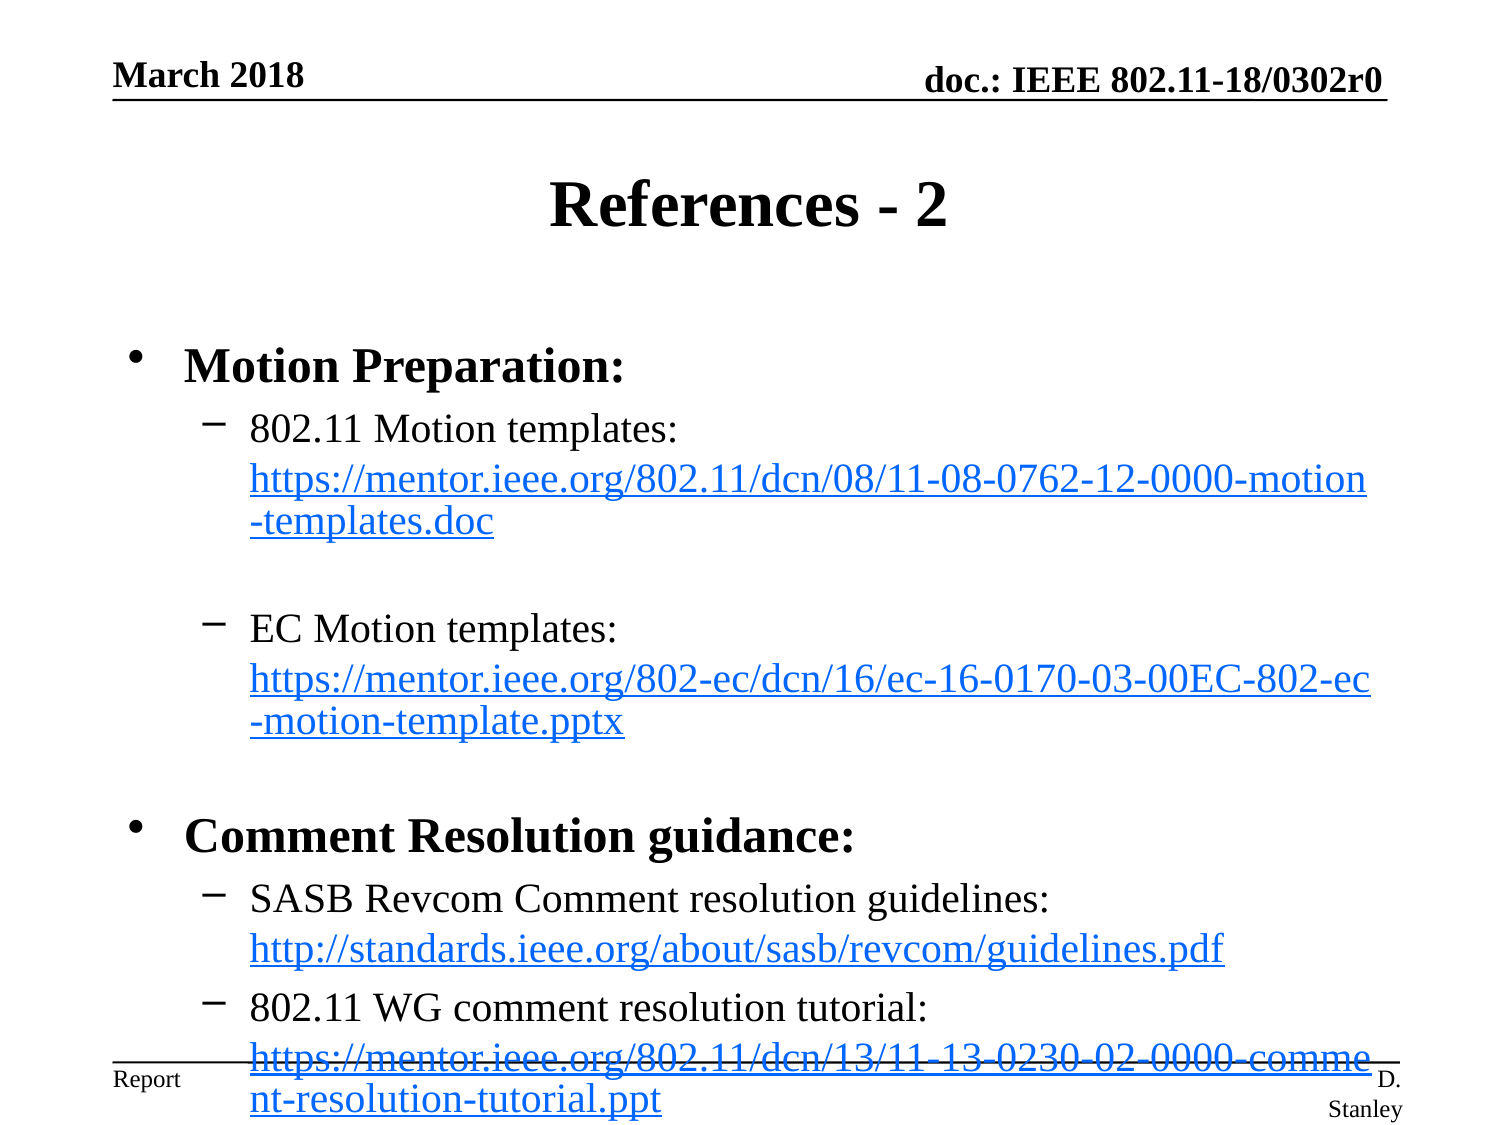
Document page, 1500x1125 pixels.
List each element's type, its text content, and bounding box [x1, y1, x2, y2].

footer D. Stanley, HP Enterprise [1324, 1061, 1402, 1093]
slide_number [112, 49, 401, 96]
title References - 2 [112, 112, 1388, 288]
list Motion Preparation: 802.11 Motion templates: https://mentor.ieee.org/802.11/dcn/08/11-08-0762-12-0000-motion-templates.doc EC Motion templates: https://mentor.ieee.org/802-ec/dcn/16/ec-16-0170-03-00EC-802-ec-motion-template.pptx Comment Resolution guidance: SASB Revcom Comment resolution guidelines: http://standards.ieee.org/about/sasb/revcom/guidelines.pdf 802.11 WG comment resolution tutorial: https://mentor.ieee.org/802.11/dcn/13/11-13-0230-02-0000-comment-resolution-tutorial.ppt [112, 324, 1388, 1001]
